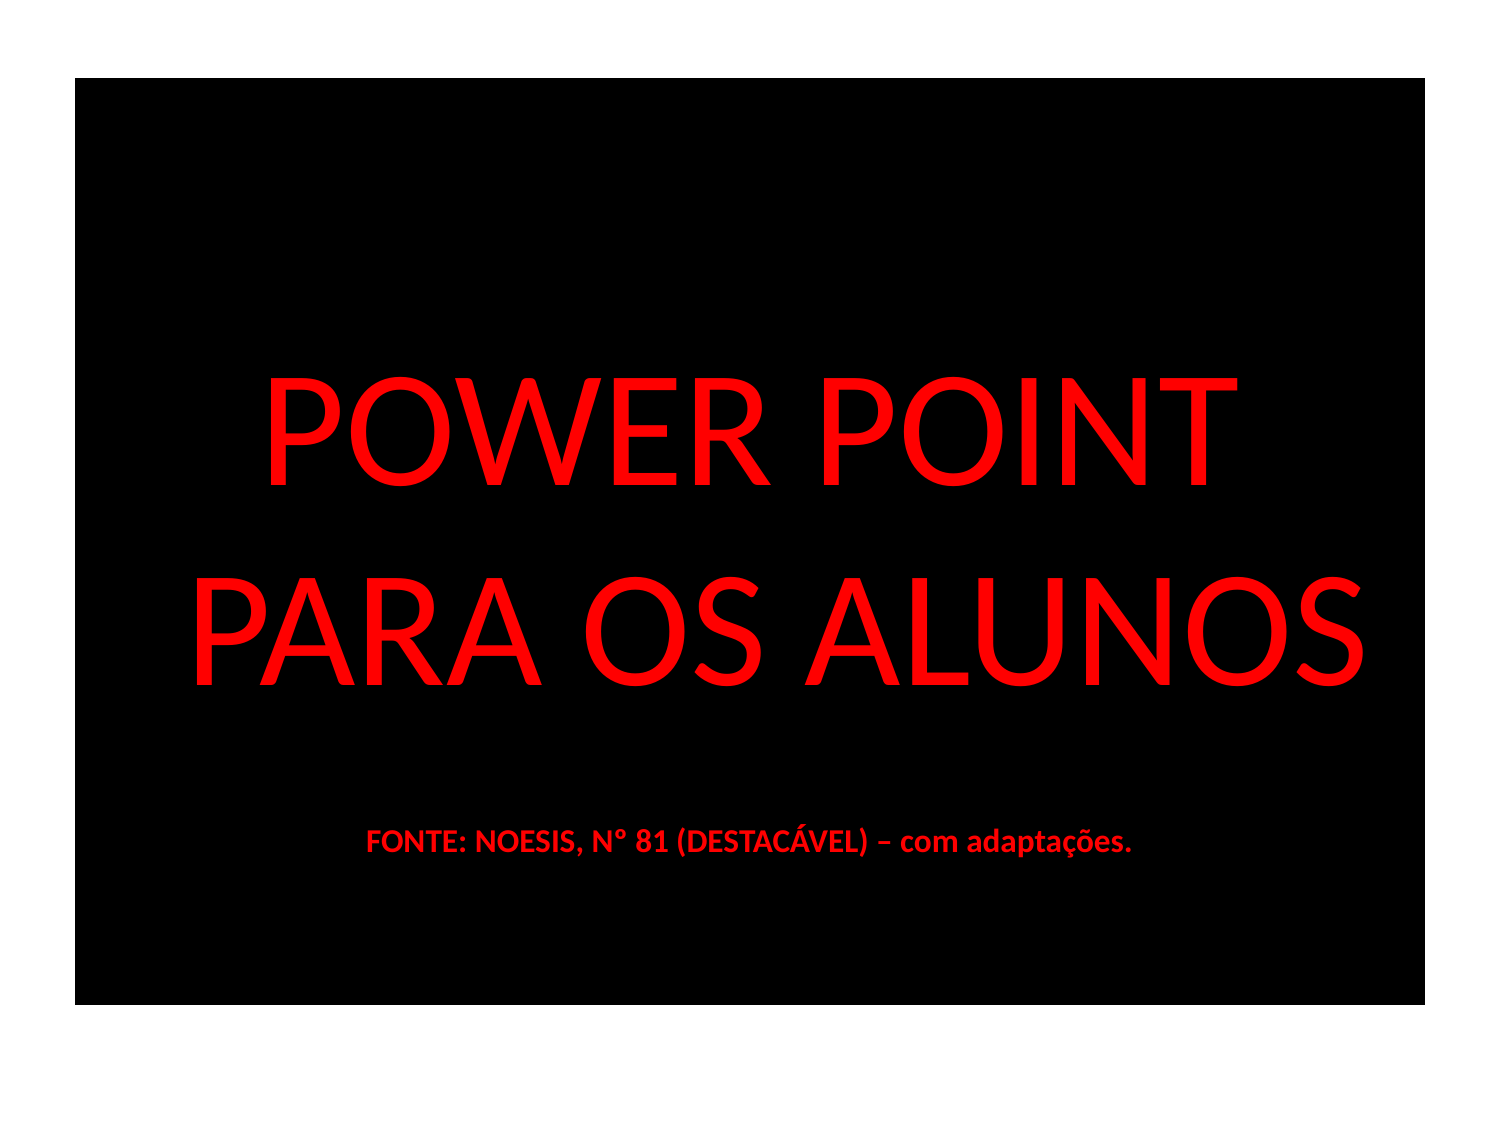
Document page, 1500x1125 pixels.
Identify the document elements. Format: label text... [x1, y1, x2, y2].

list POWER POINT PARA OS ALUNOS FONTE: NOESIS, Nº 81 (DESTACÁVEL) – com adaptações. [75, 78, 1425, 1005]
